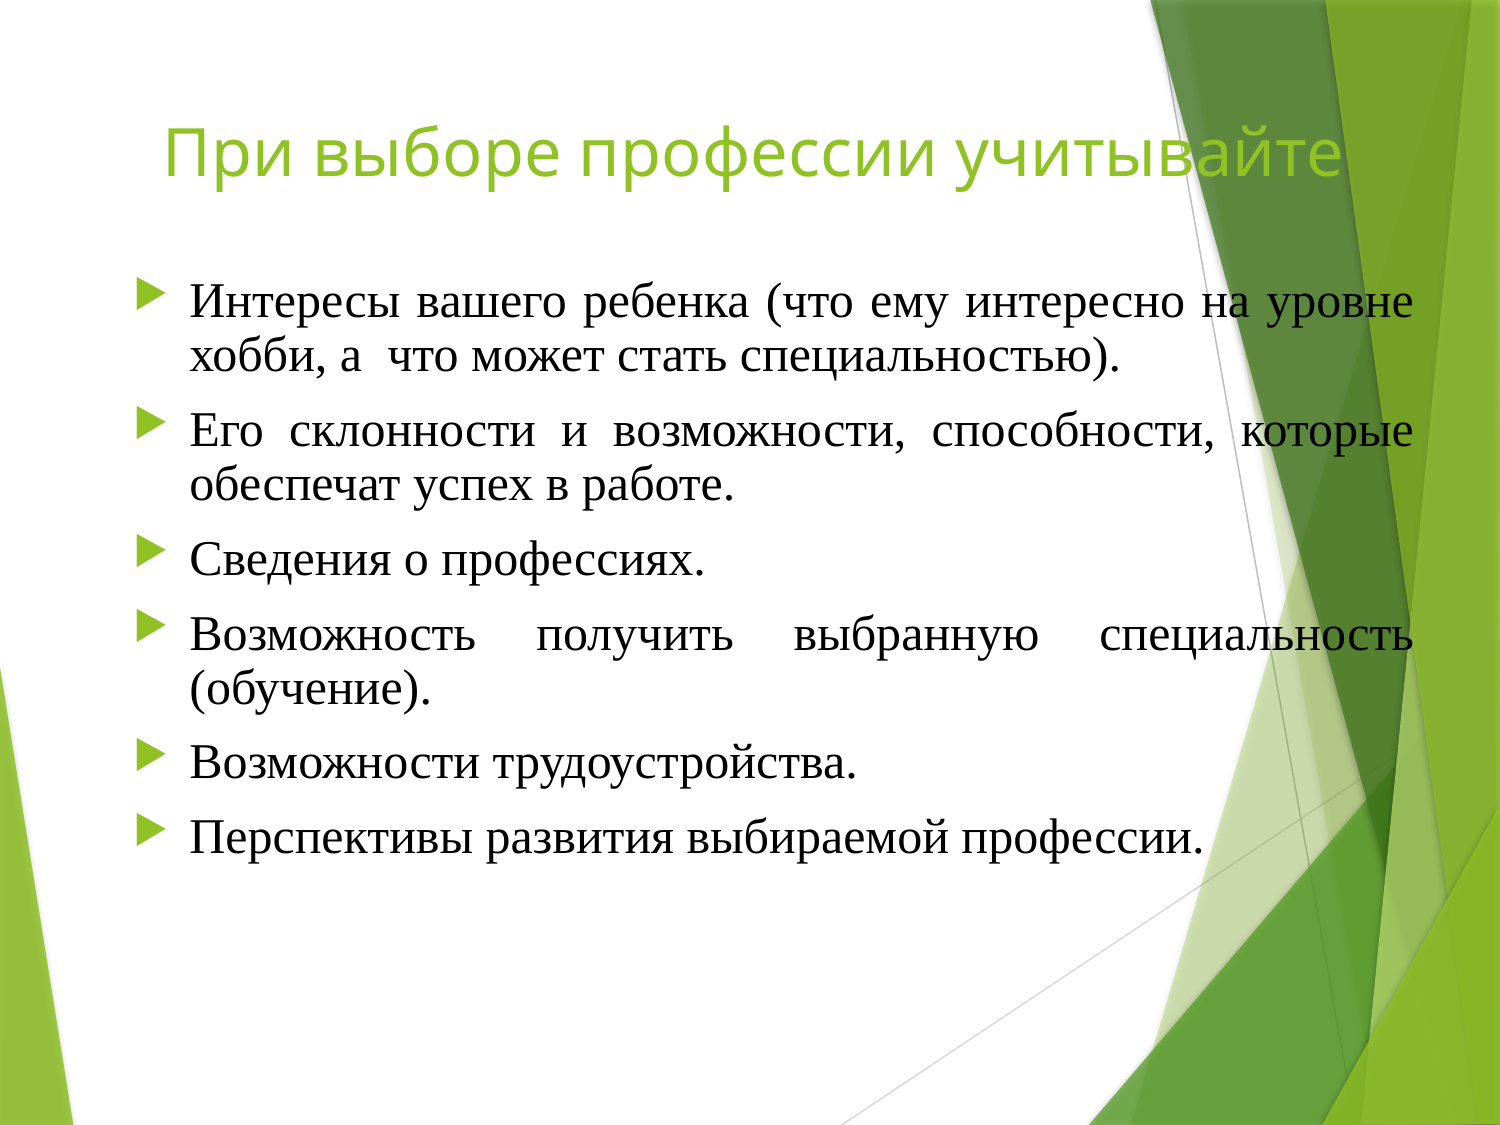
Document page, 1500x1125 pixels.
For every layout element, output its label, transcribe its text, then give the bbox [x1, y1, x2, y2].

title При выборе профессии учитывайте [147, 102, 1400, 267]
list Интересы вашего ребенка (что ему интересно на уровне хобби, а что может стать специальностью). Его склонности и возможности, способности, которые обеспечат успех в работе. Сведения о профессиях. Возможность получить выбранную специальность (обучение). Возможности трудоустройства. Перспективы развития выбираемой профессии. [118, 267, 1430, 887]
